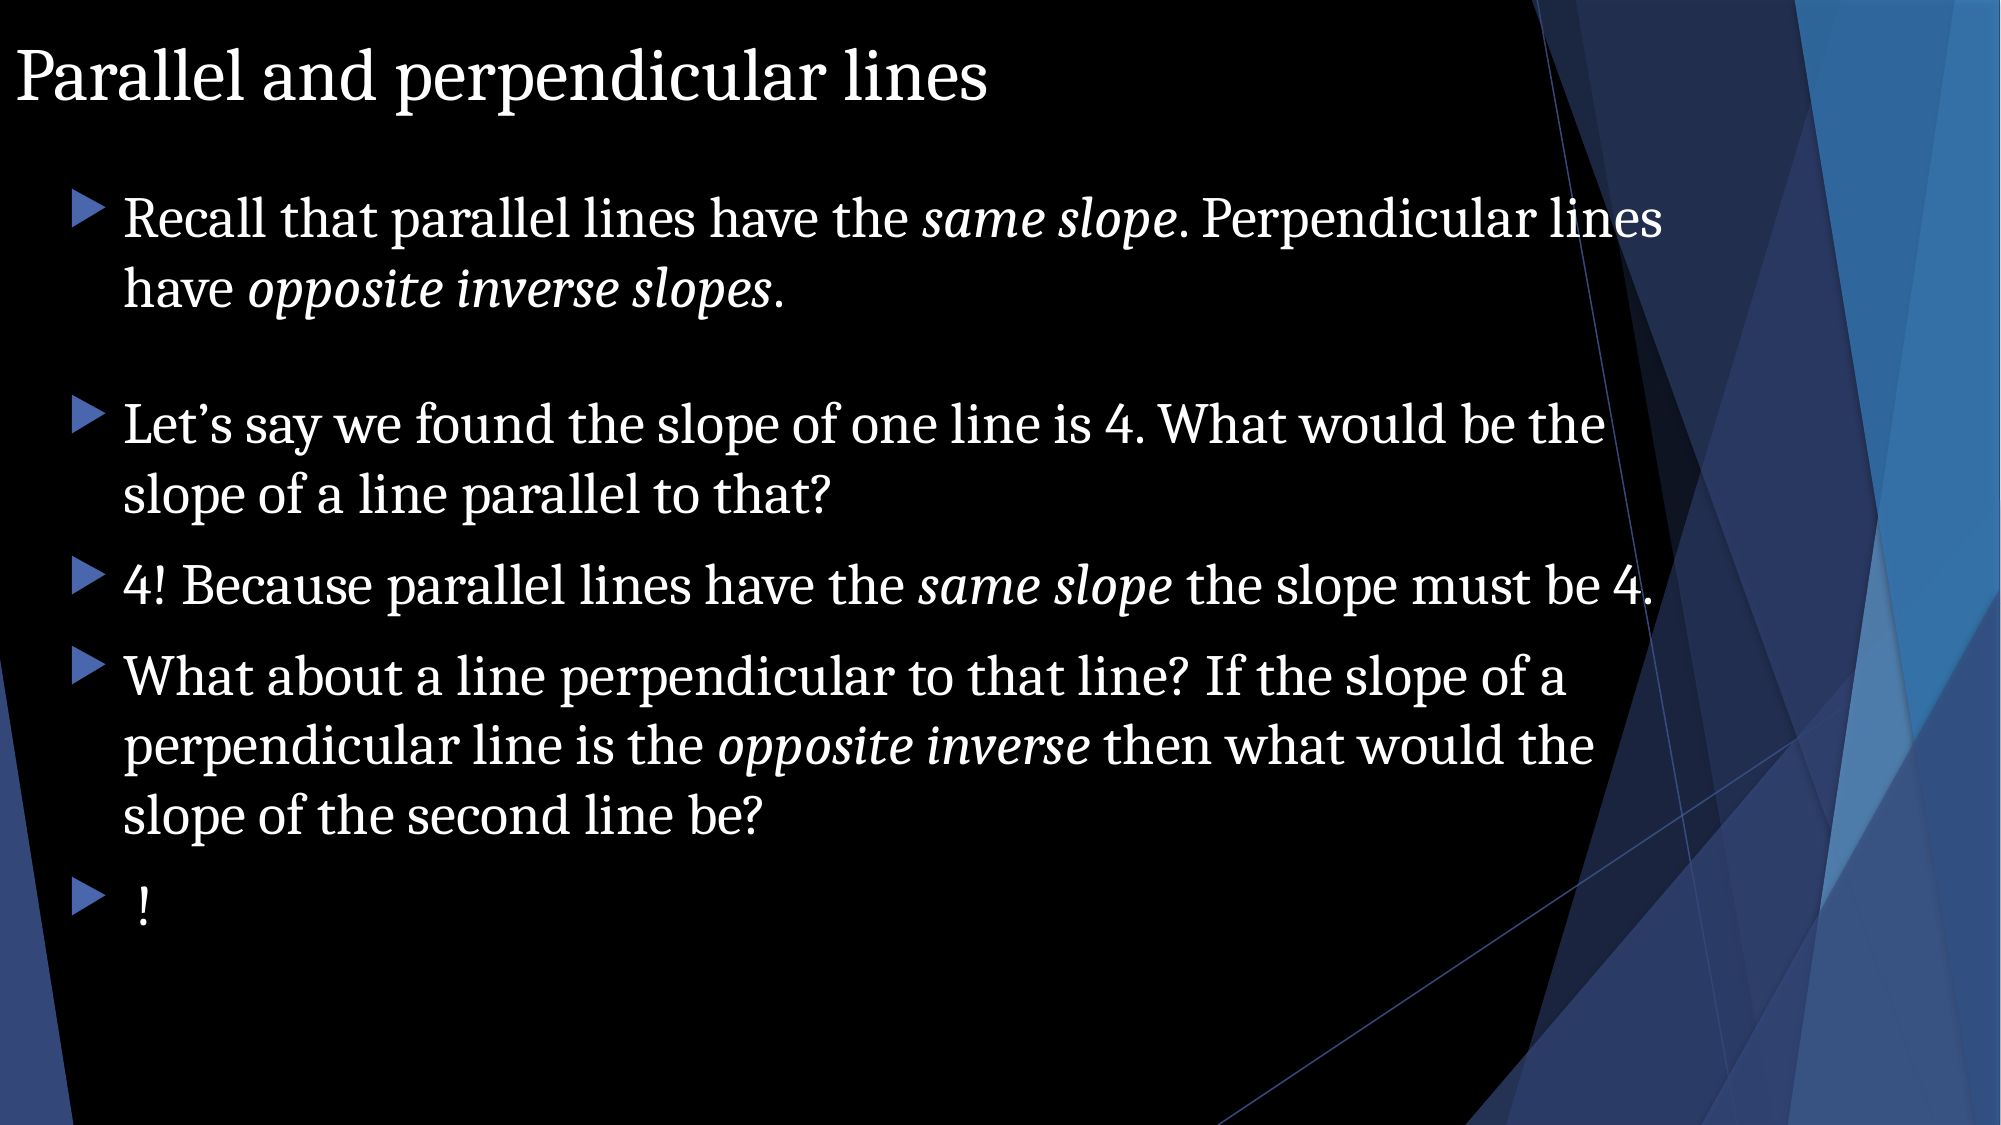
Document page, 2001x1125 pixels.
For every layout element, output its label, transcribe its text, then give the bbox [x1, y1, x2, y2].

title Parallel and perpendicular lines [0, 17, 1411, 235]
